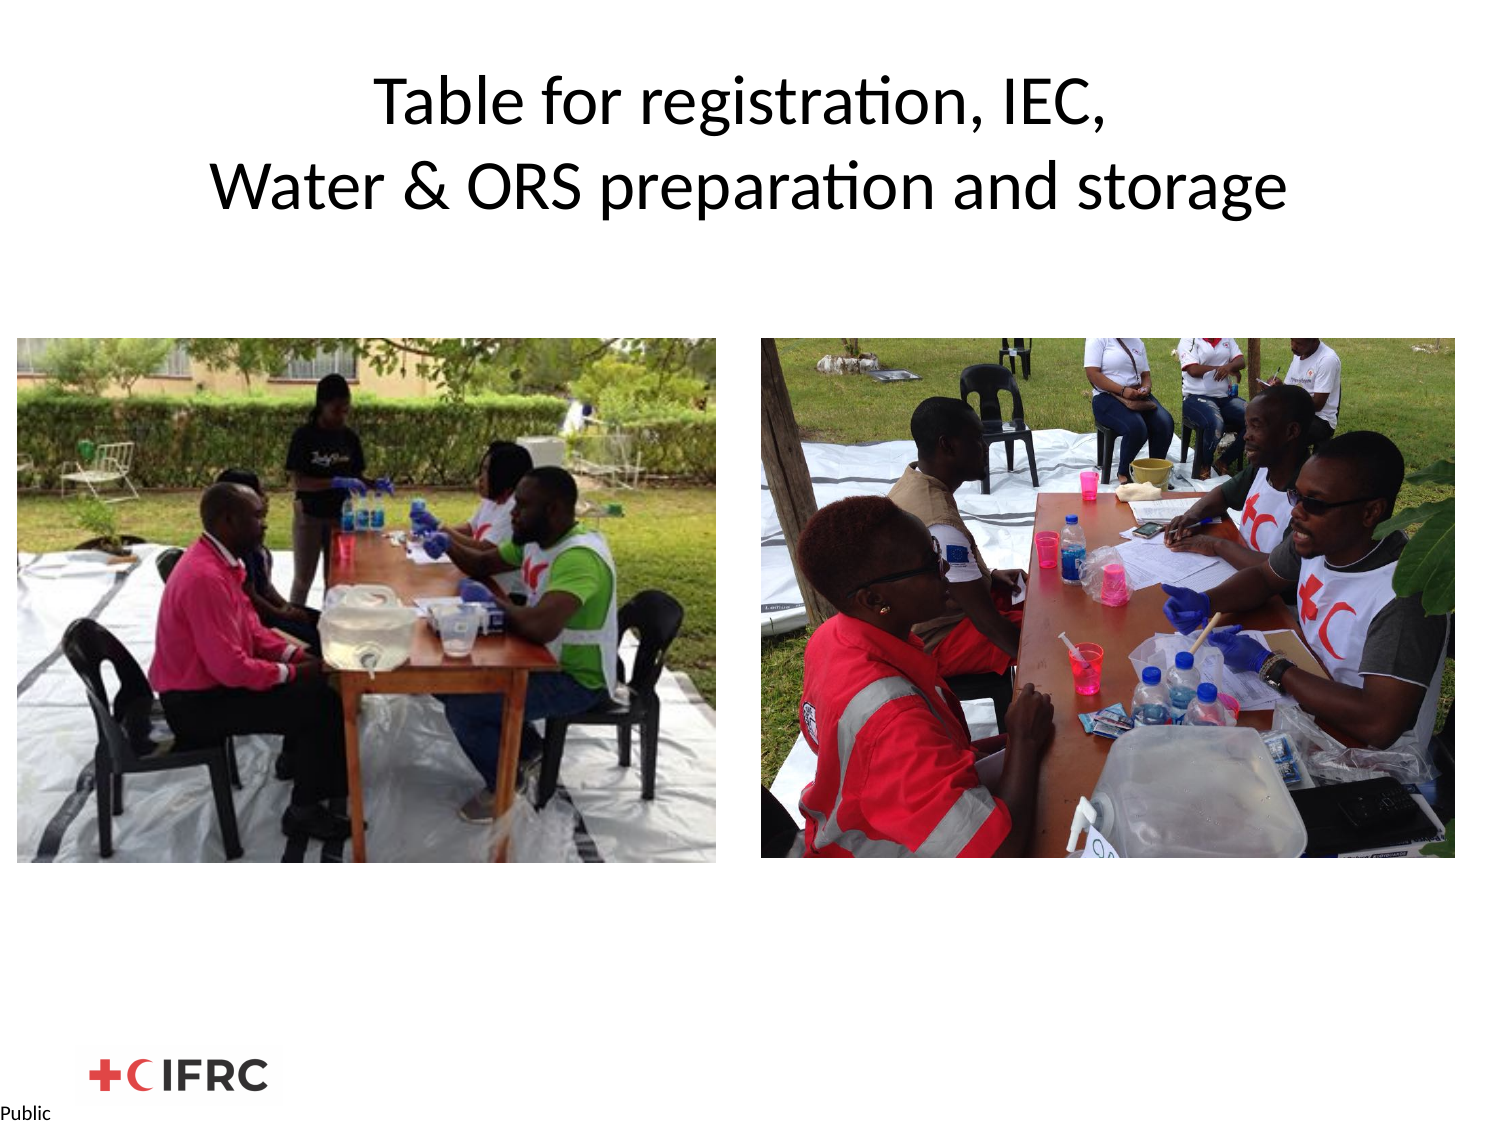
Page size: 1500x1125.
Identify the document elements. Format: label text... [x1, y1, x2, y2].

title Table for registration, IEC, Water & ORS preparation and storage [75, 45, 1425, 233]
picture [75, 1045, 283, 1106]
picture [761, 337, 1456, 859]
picture [17, 337, 717, 863]
